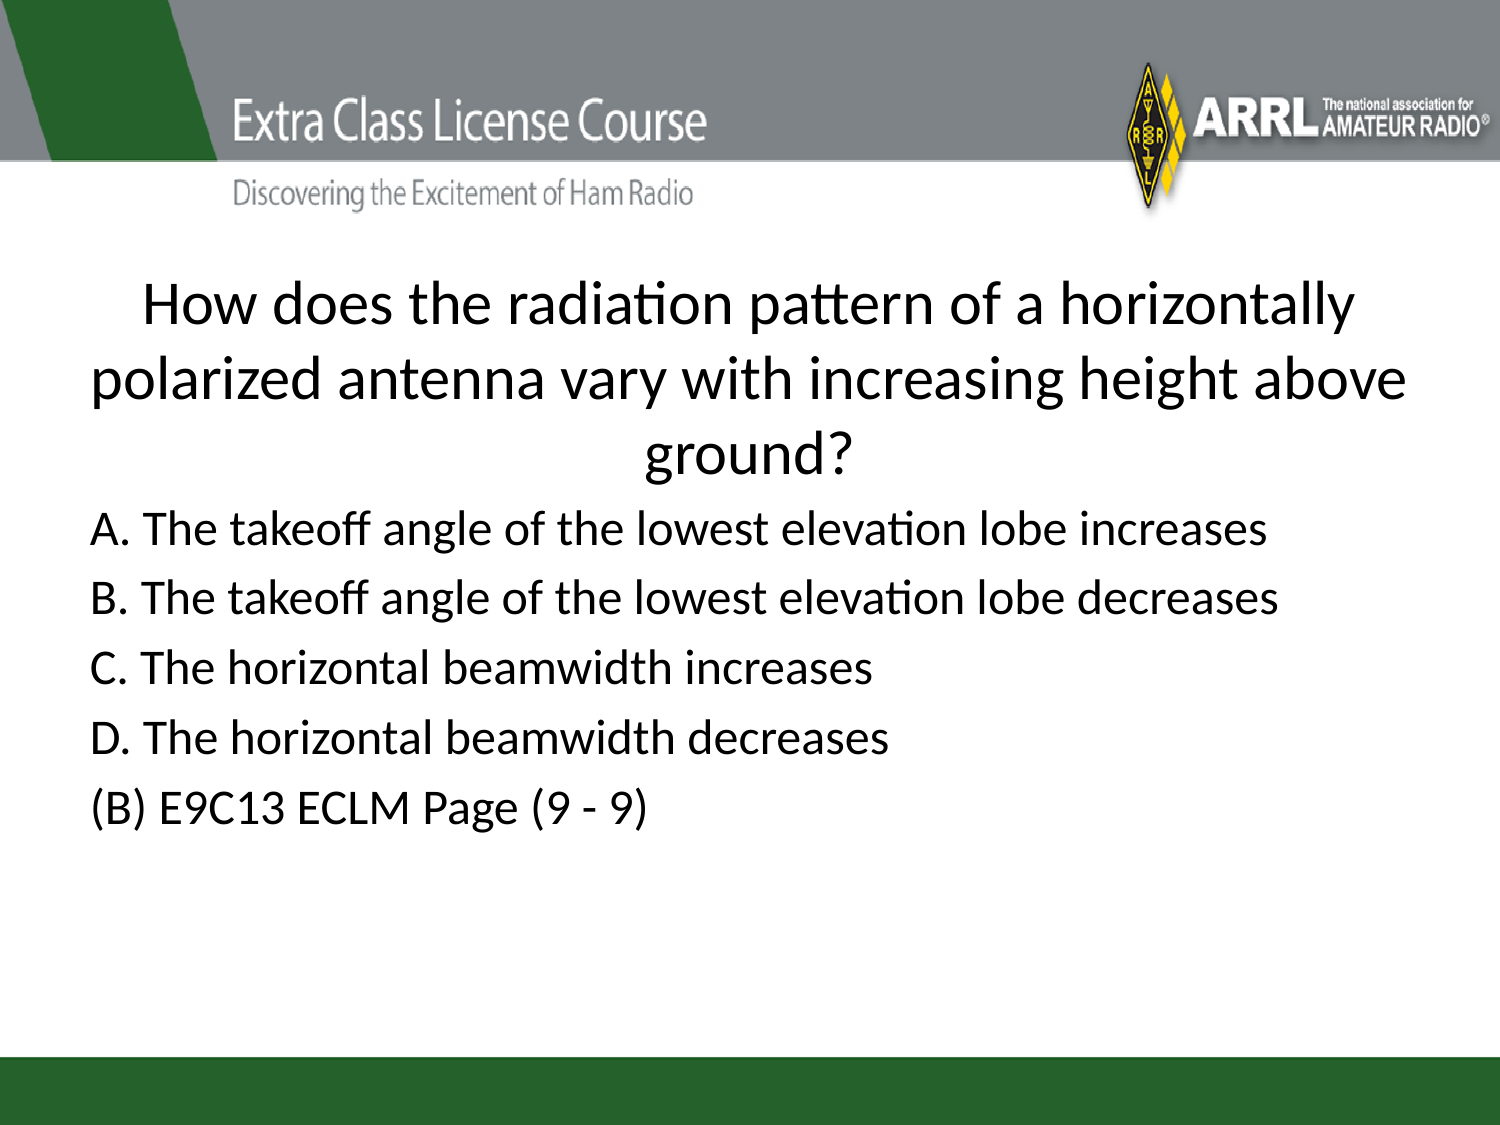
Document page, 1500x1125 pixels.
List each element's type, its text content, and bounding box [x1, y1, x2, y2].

picture [0, 0, 1500, 1125]
list A. The takeoff angle of the lowest elevation lobe increases B. The takeoff angle of the lowest elevation lobe decreases C. The horizontal beamwidth increases D. The horizontal beamwidth decreases (B) E9C13 ECLM Page (9 - 9) [75, 487, 1425, 1005]
title How does the radiation pattern of a horizontally polarized antenna vary with increasing height above ground? [75, 254, 1425, 435]
